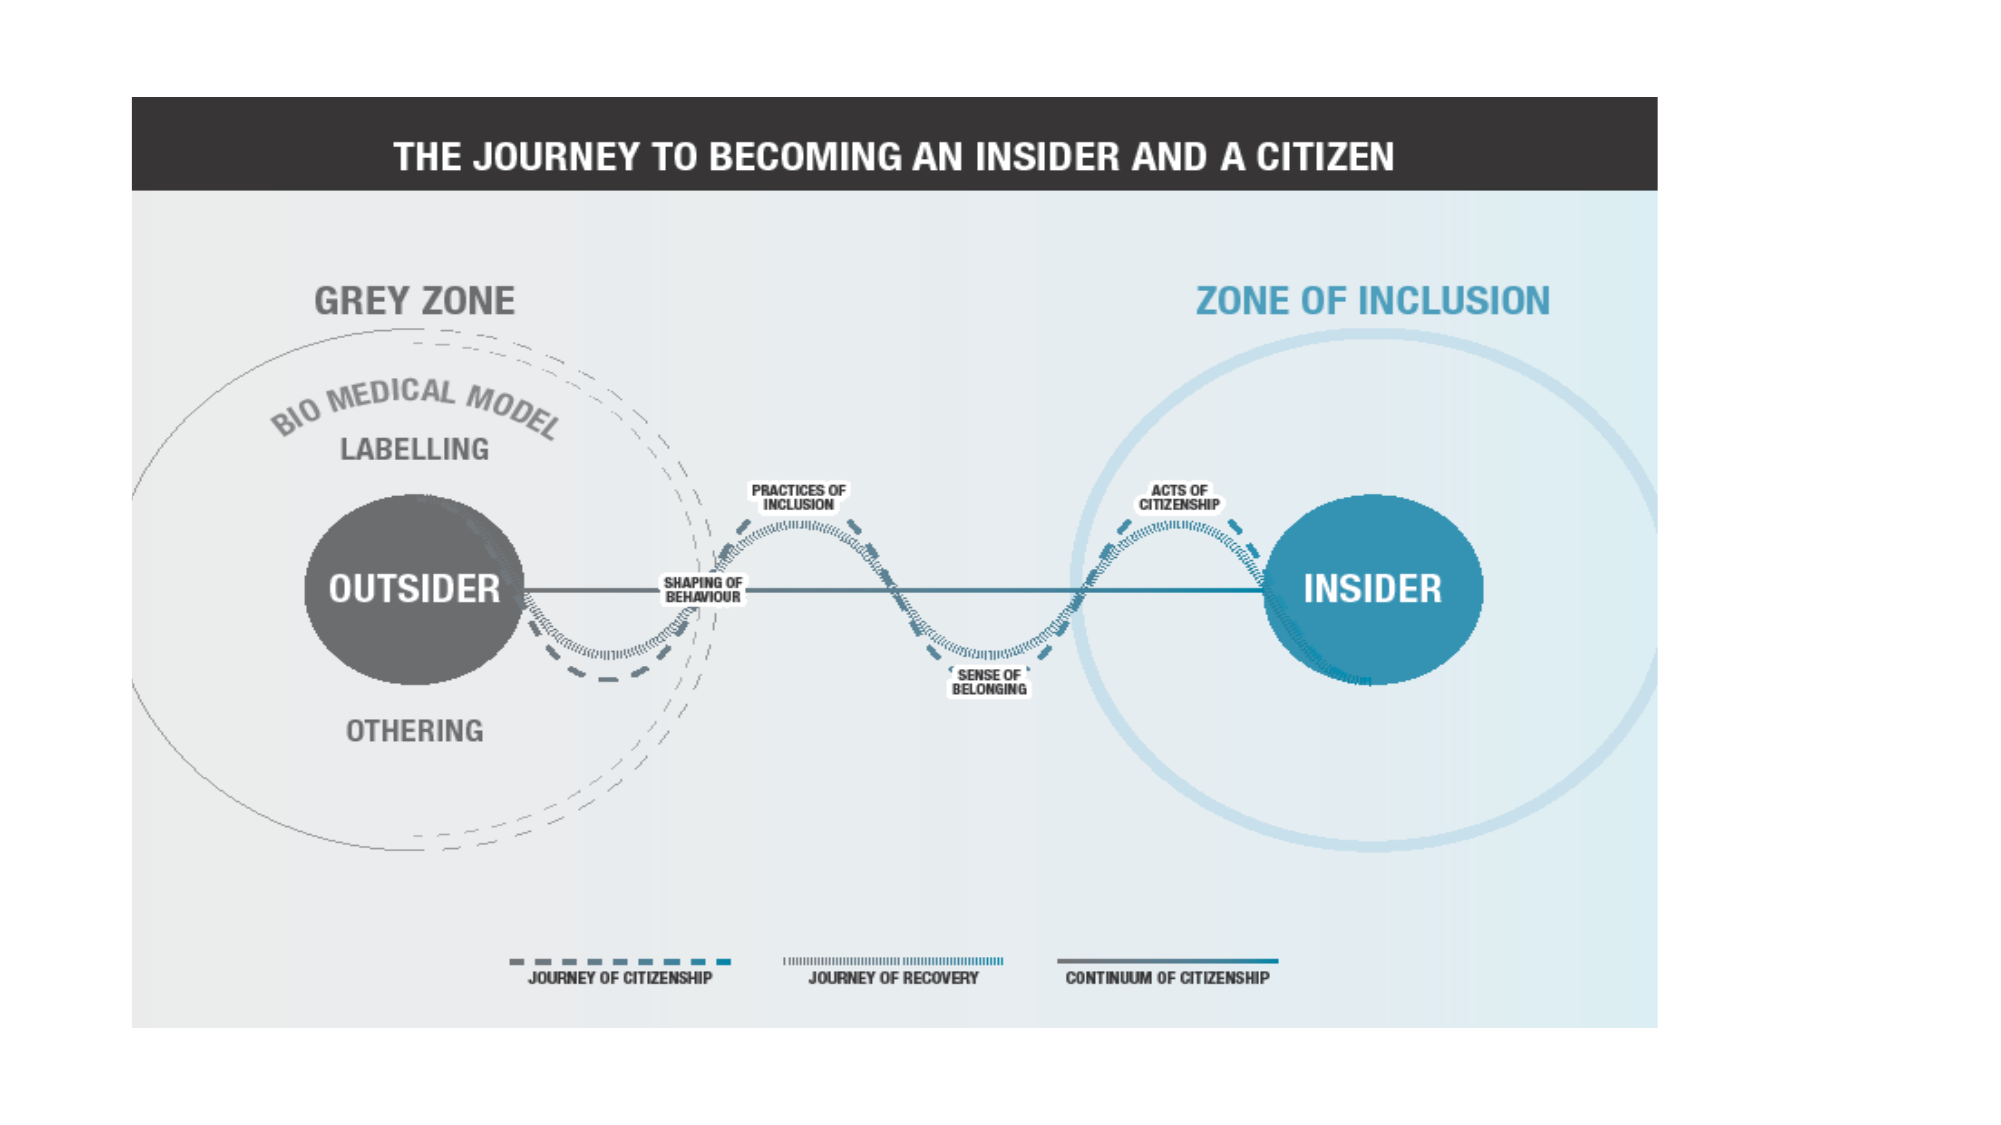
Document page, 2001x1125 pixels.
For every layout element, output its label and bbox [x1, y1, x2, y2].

text_box [131, 97, 1658, 1028]
